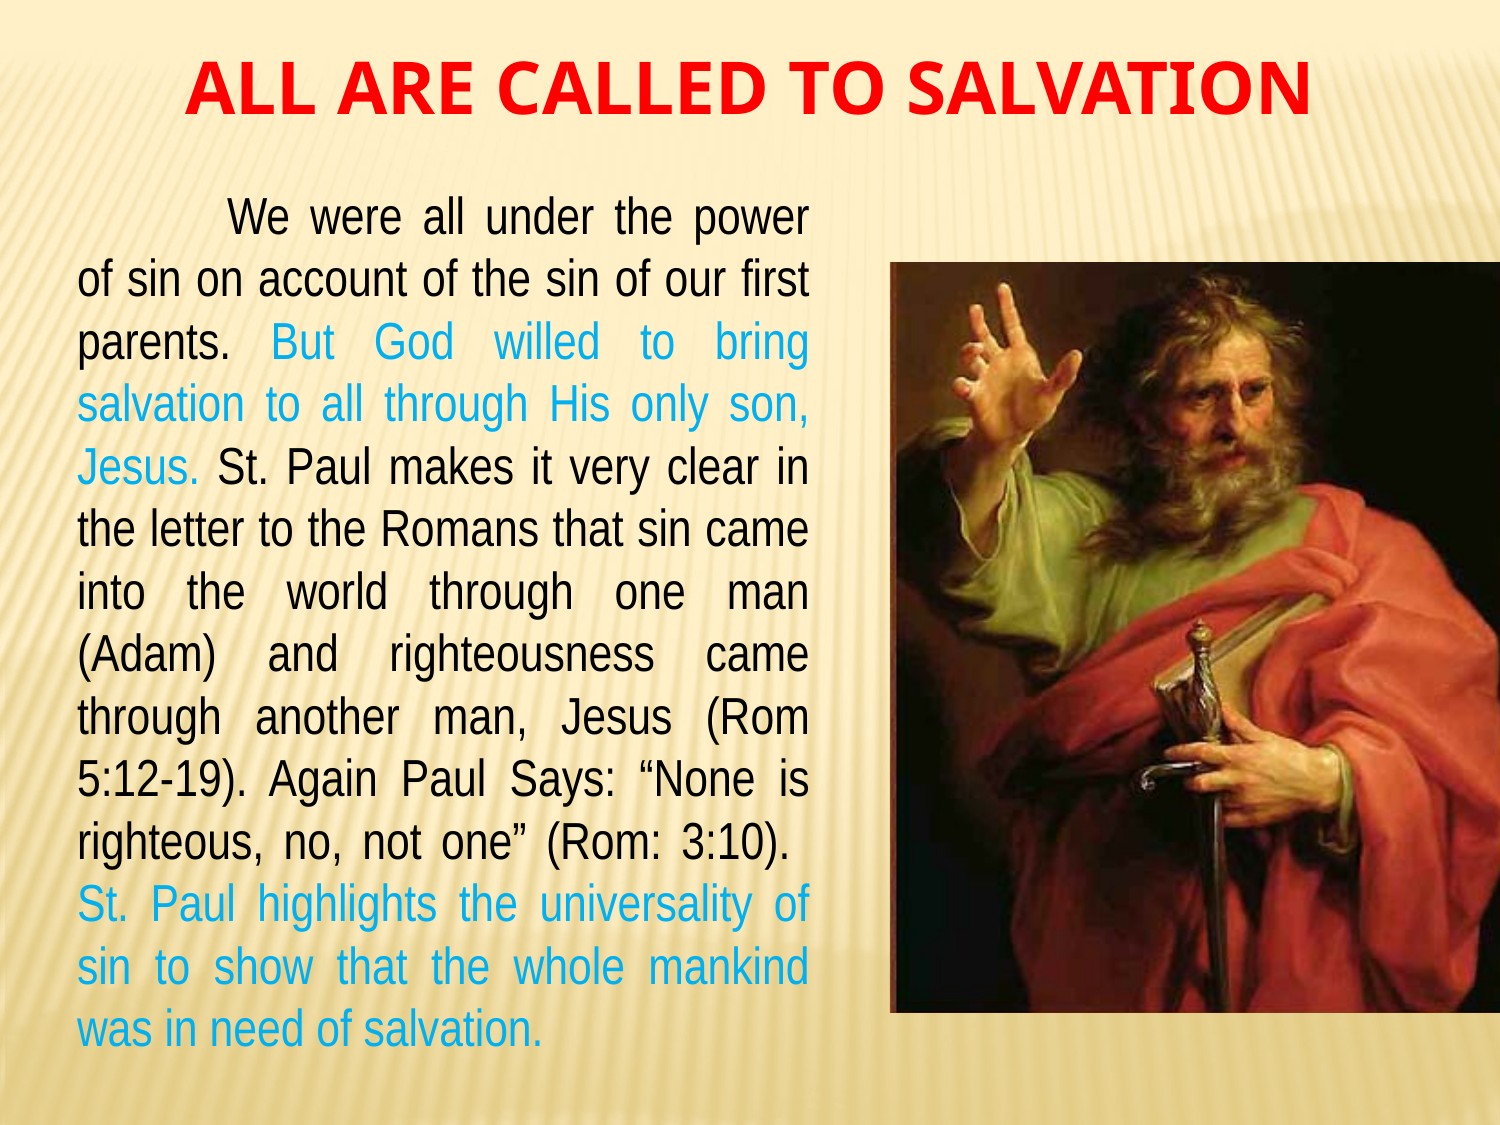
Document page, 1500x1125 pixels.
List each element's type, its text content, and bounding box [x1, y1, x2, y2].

text_box ALL ARE CALLED TO SALVATION [0, 33, 1500, 137]
picture [889, 262, 1500, 1013]
text_box We were all under the power of sin on account of the sin of our first parents. But God willed to bring salvation to all through His only son, Jesus. St. Paul makes it very clear in the letter to the Romans that sin came into the world through one man (Adam) and righteousness came through another man, Jesus (Rom 5:12-19). Again Paul Says: “None is righteous, no, not one” (Rom: 3:10). St. Paul highlights the universality of sin to show that the whole mankind was in need of salvation. [62, 174, 825, 1065]
